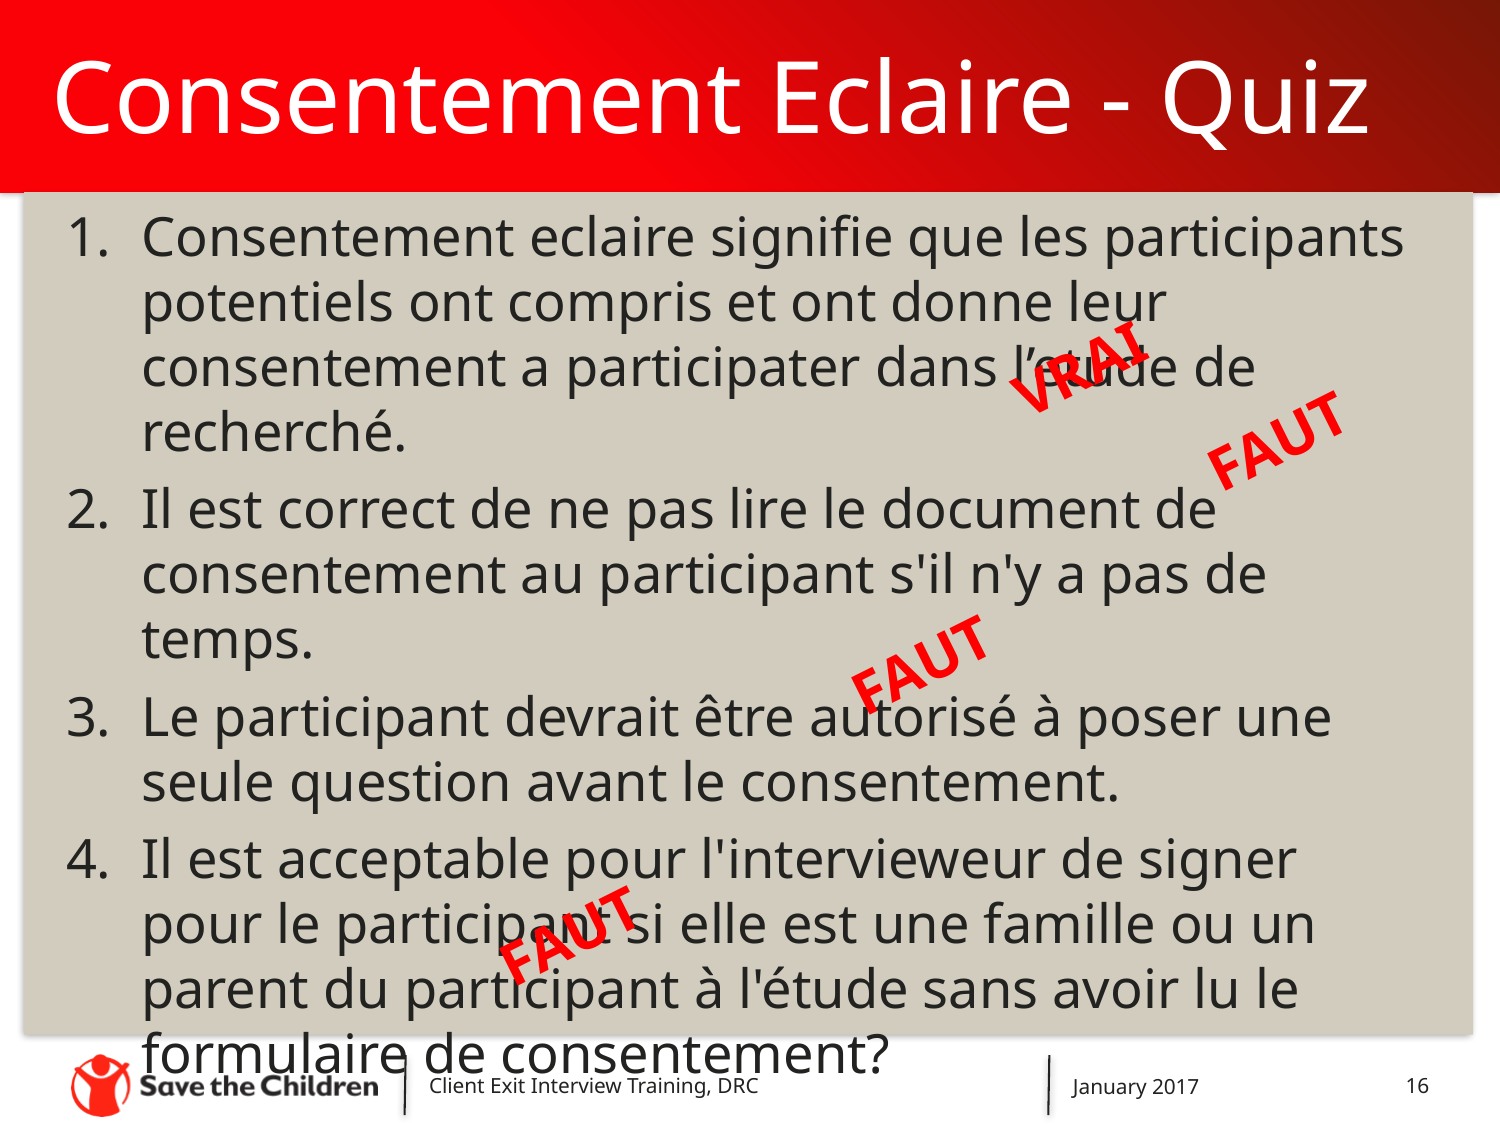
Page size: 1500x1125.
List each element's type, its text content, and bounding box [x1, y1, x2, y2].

slide_number 16 [1318, 1056, 1445, 1117]
title Consentement Eclaire - Quiz [51, 23, 1402, 164]
text_box FAUT [1195, 356, 1398, 505]
text_box FAUT [487, 850, 690, 999]
footer Client Exit Interview Training, DRC [414, 1056, 1042, 1117]
text_box FAUT [839, 579, 1042, 728]
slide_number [1057, 1056, 1318, 1117]
picture [71, 1054, 378, 1117]
text_box VRAI [1001, 281, 1204, 430]
list Consentement eclaire signifie que les participants potentiels ont compris et ont donne leur consentement a participater dans l’etude de recherché. Il est correct de ne pas lire le document de consentement au participant s'il n'y a pas de temps. Le participant devrait être autorisé à poser une seule question avant le consentement. Il est acceptable pour l'intervieweur de signer pour le participant si elle est une famille ou un parent du participant à l'étude sans avoir lu le formulaire de consentement? [65, 202, 1416, 887]
